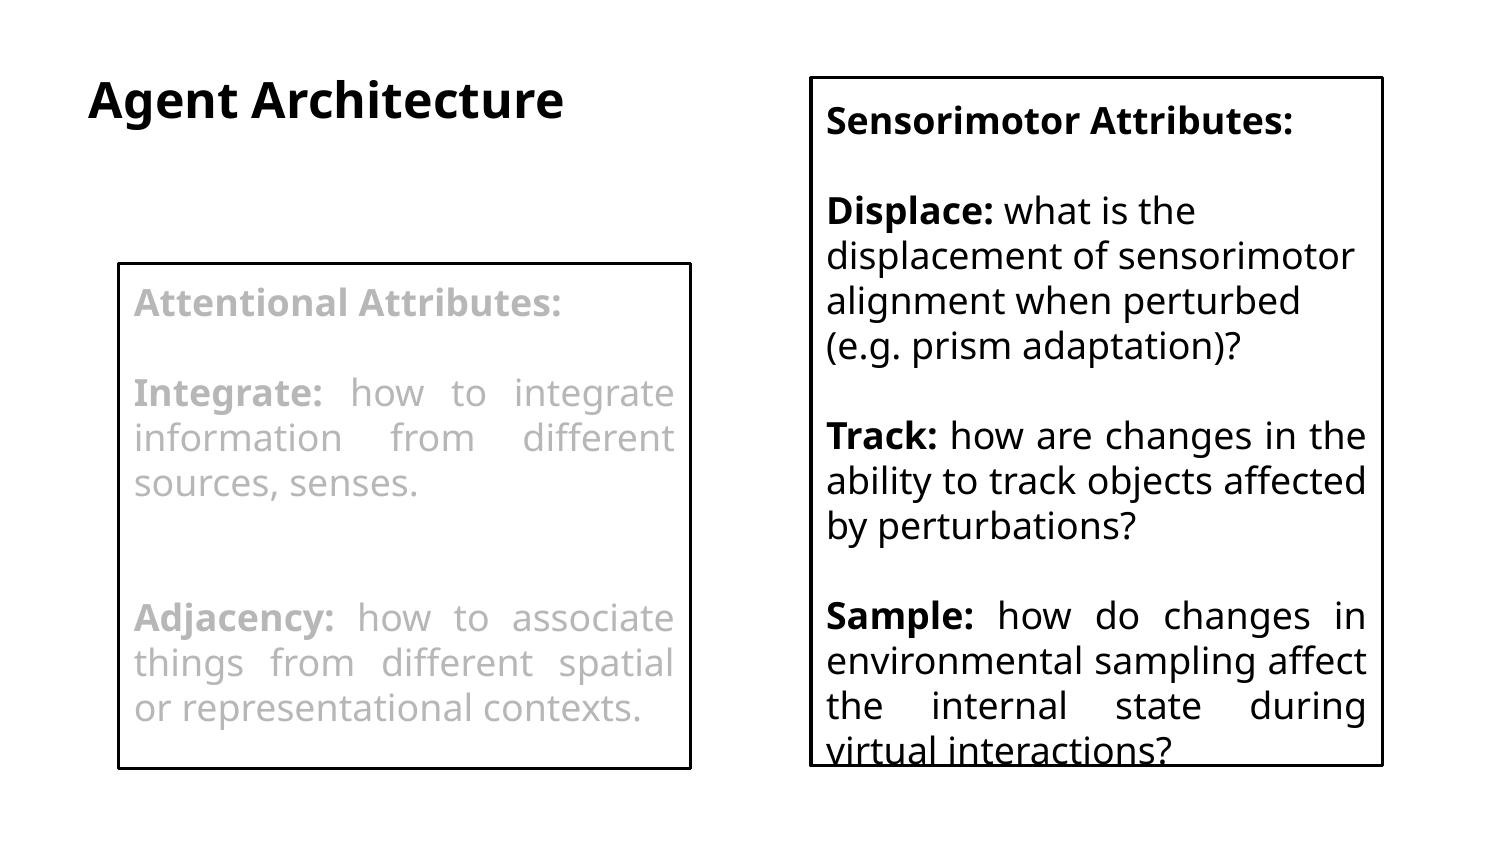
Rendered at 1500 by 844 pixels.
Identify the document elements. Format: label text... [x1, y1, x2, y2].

text_box Agent Architecture [74, 60, 860, 229]
text_box Attentional Attributes: Integrate: how to integrate information from different sources, senses. Adjacency: how to associate things from different spatial or representational contexts. [118, 263, 691, 769]
text_box [860, 77, 1383, 81]
text_box Sensorimotor Attributes: Displace: what is the displacement of sensorimotor alignment when perturbed (e.g. prism adaptation)? Track: how are changes in the ability to track objects affected by perturbations? Sample: how do changes in environmental sampling affect the internal state during virtual interactions? [810, 81, 1383, 766]
